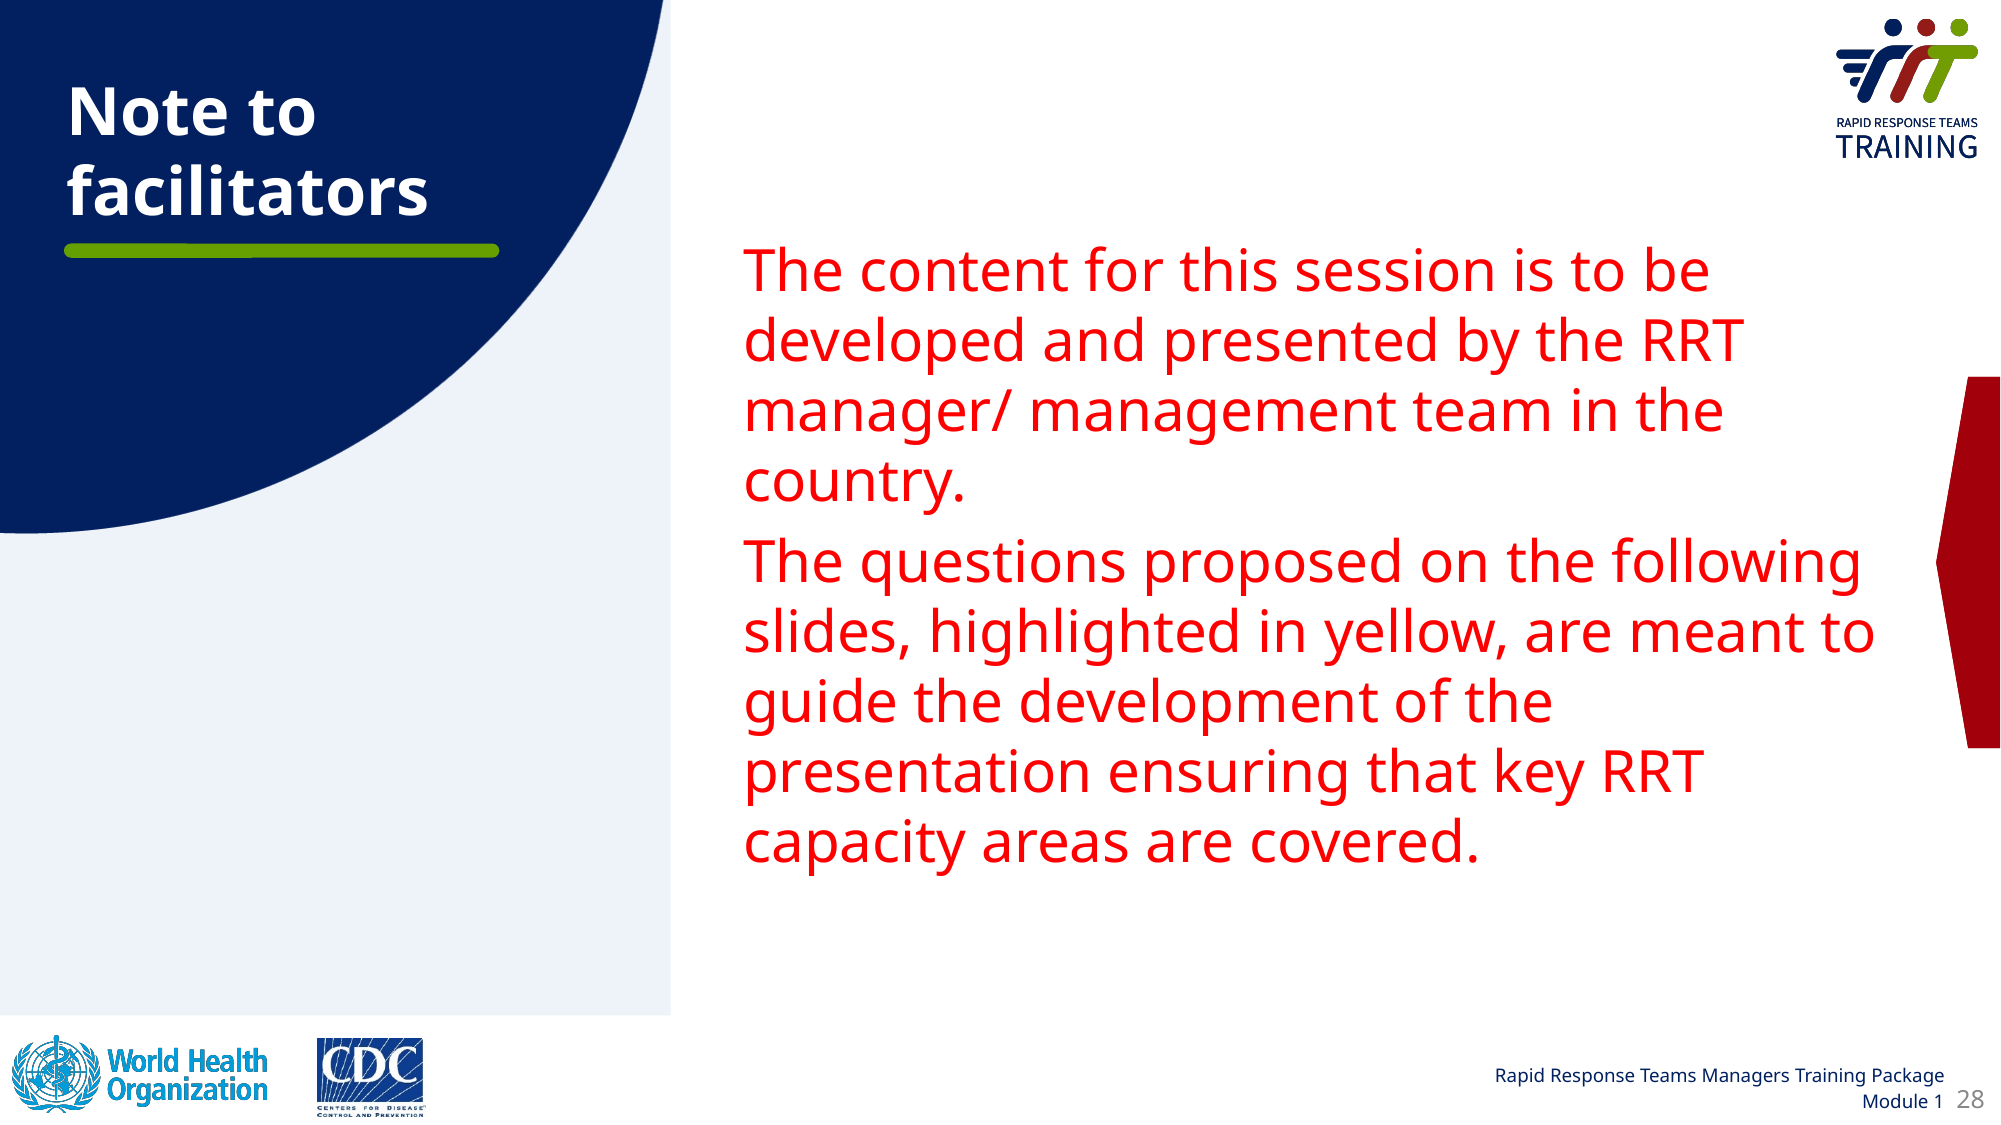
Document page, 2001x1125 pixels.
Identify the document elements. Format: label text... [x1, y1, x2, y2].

picture [36, 1088, 78, 1105]
picture [12, 1083, 48, 1113]
picture [317, 1038, 426, 1117]
text_box [1936, 376, 2000, 749]
picture [30, 1083, 37, 1091]
picture [22, 1062, 26, 1077]
text_box The content for this session is to be developed and presented by the RRT manager/ management team in the country. The questions proposed on the following slides, highlighted in yellow, are meant to guide the development of the presentation ensuring that key RRT capacity areas are covered. [735, 226, 1893, 962]
picture [1835, 19, 1978, 167]
picture [50, 1108, 62, 1113]
text_box 28 [1557, 1075, 1993, 1121]
picture [59, 1035, 267, 1113]
picture [46, 1056, 54, 1062]
picture [12, 1035, 54, 1068]
picture [40, 1062, 47, 1070]
picture [0, 0, 670, 538]
picture [24, 1054, 36, 1087]
picture [71, 1053, 90, 1091]
picture [34, 1054, 43, 1078]
text_box Note to facilitators [59, 61, 531, 237]
